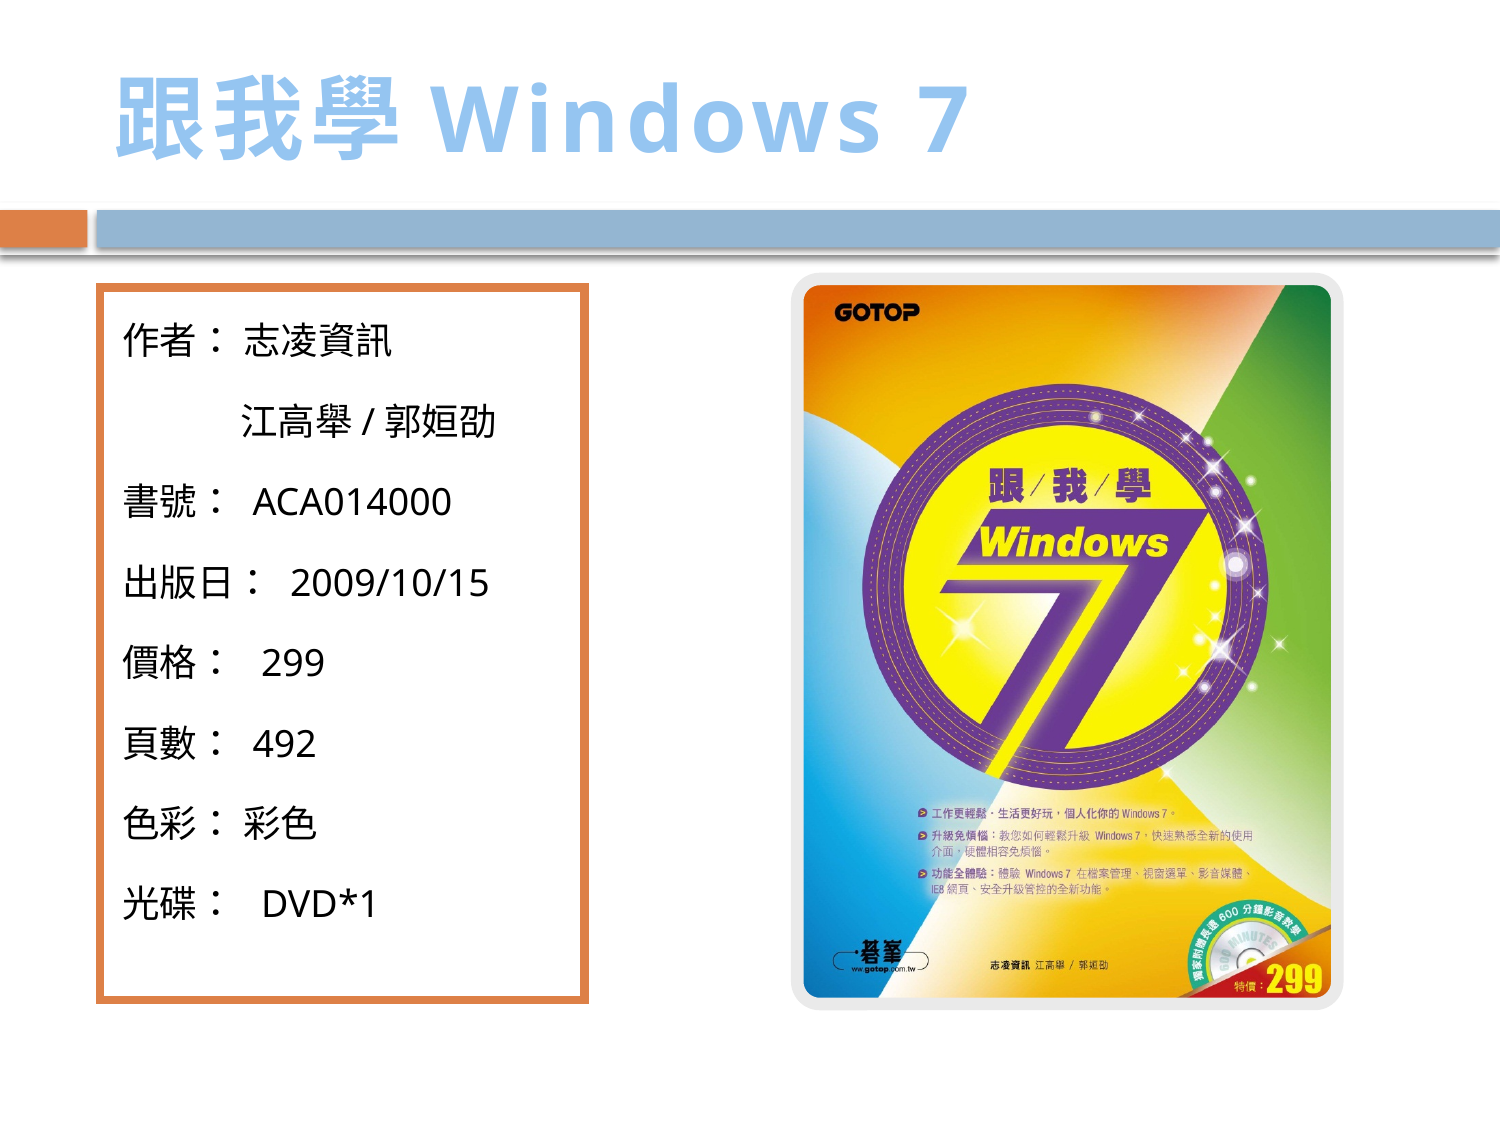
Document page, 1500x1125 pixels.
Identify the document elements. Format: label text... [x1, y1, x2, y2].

list 作者： 志凌資訊 江高舉/郭姮劭 書號： ACA014000 出版日： 2009/10/15 價格： 299 頁數： 492 色彩： 彩色 光碟： DVD*1 [96, 283, 589, 1004]
title 跟我學Windows 7 [99, 44, 1425, 188]
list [796, 278, 1338, 1005]
